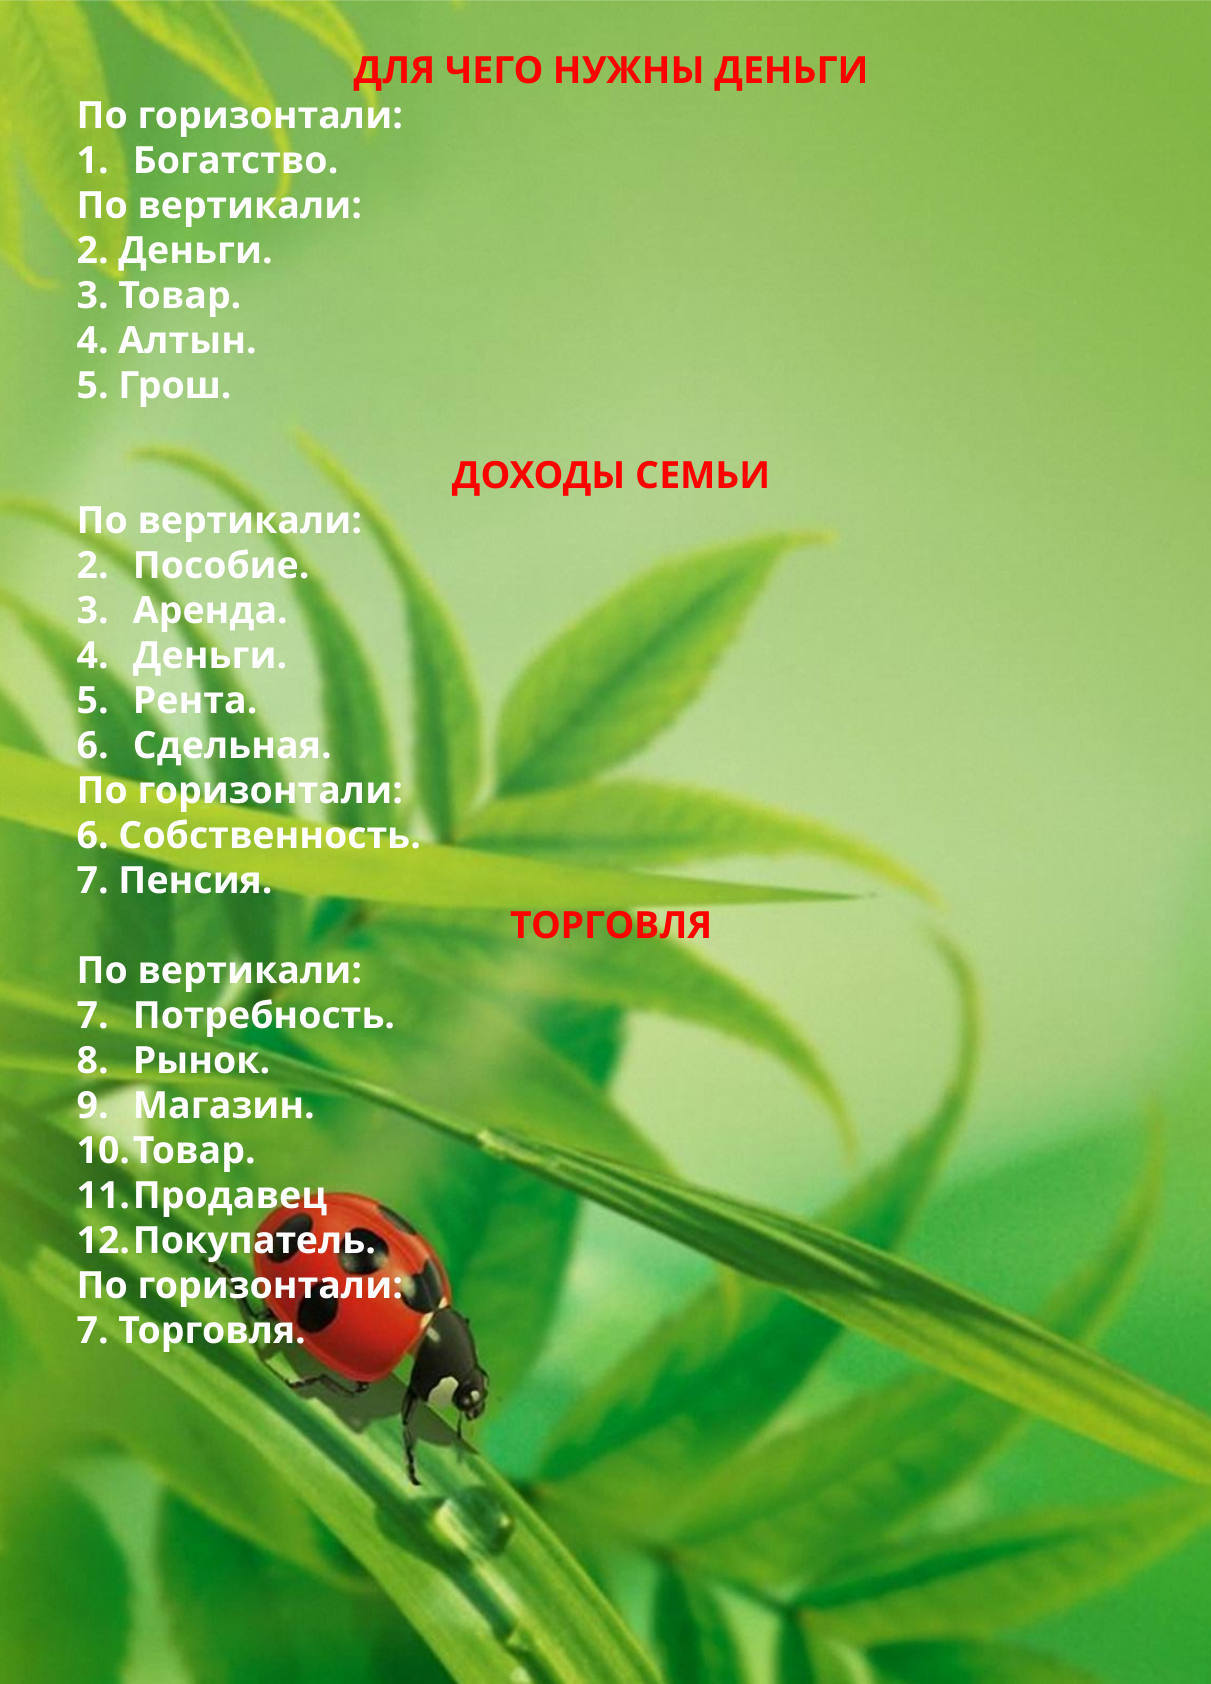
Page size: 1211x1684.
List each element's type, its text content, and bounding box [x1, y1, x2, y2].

text_box ДЛЯ ЧЕГО НУЖНЫ ДЕНЬГИ По горизонтали: Богатство. По вертикали: 2. Деньги. 3. Товар. 4. Алтын. 5. Грош. ДОХОДЫ СЕМЬИ По вертикали: Пособие. Аренда. Деньги. Рента. Сдельная. По горизонтали: 6. Собственность. 7. Пенсия. ТОРГОВЛЯ По вертикали: Потребность. Рынок. Магазин. Товар. Продавец Покупатель. По горизонтали: 7. Торговля. [61, 38, 1161, 228]
picture [0, 1, 1211, 1684]
